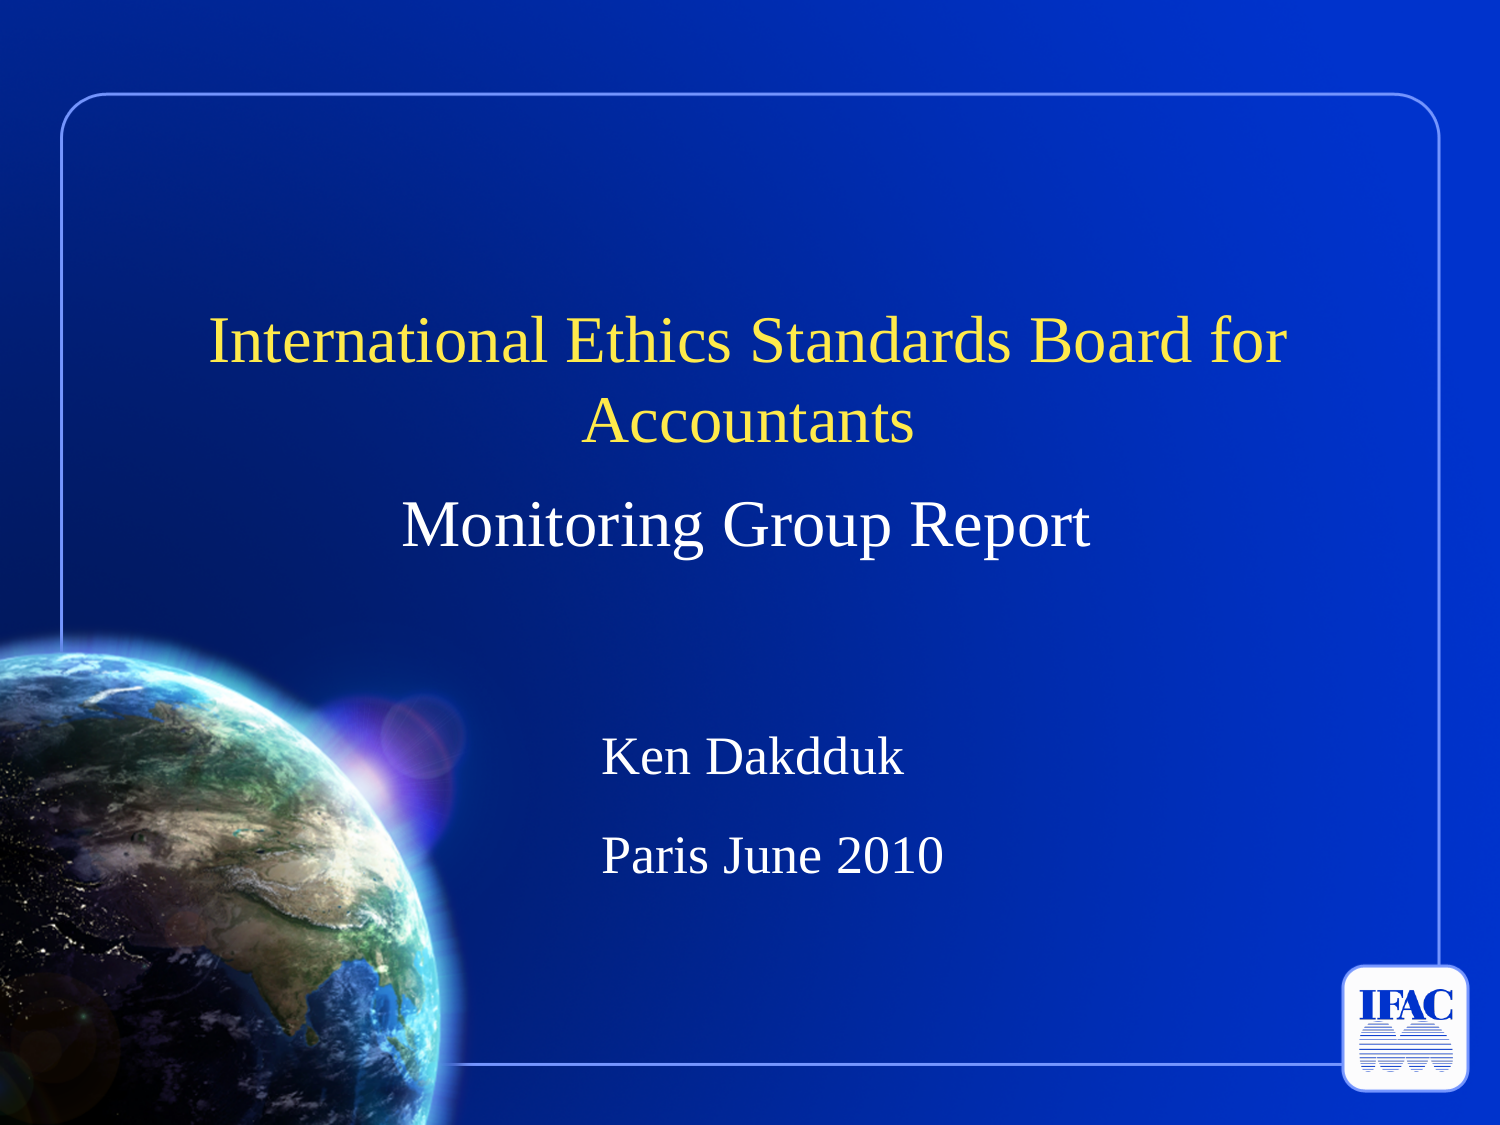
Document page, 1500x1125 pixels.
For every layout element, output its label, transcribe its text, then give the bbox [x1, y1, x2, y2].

list Monitoring Group Report [70, 487, 1424, 603]
picture [0, 0, 1500, 1125]
list Ken Dakdduk [586, 712, 1397, 803]
list Paris June 2010 [586, 811, 1397, 903]
list International Ethics Standards Board for Accountants [147, 288, 1351, 408]
